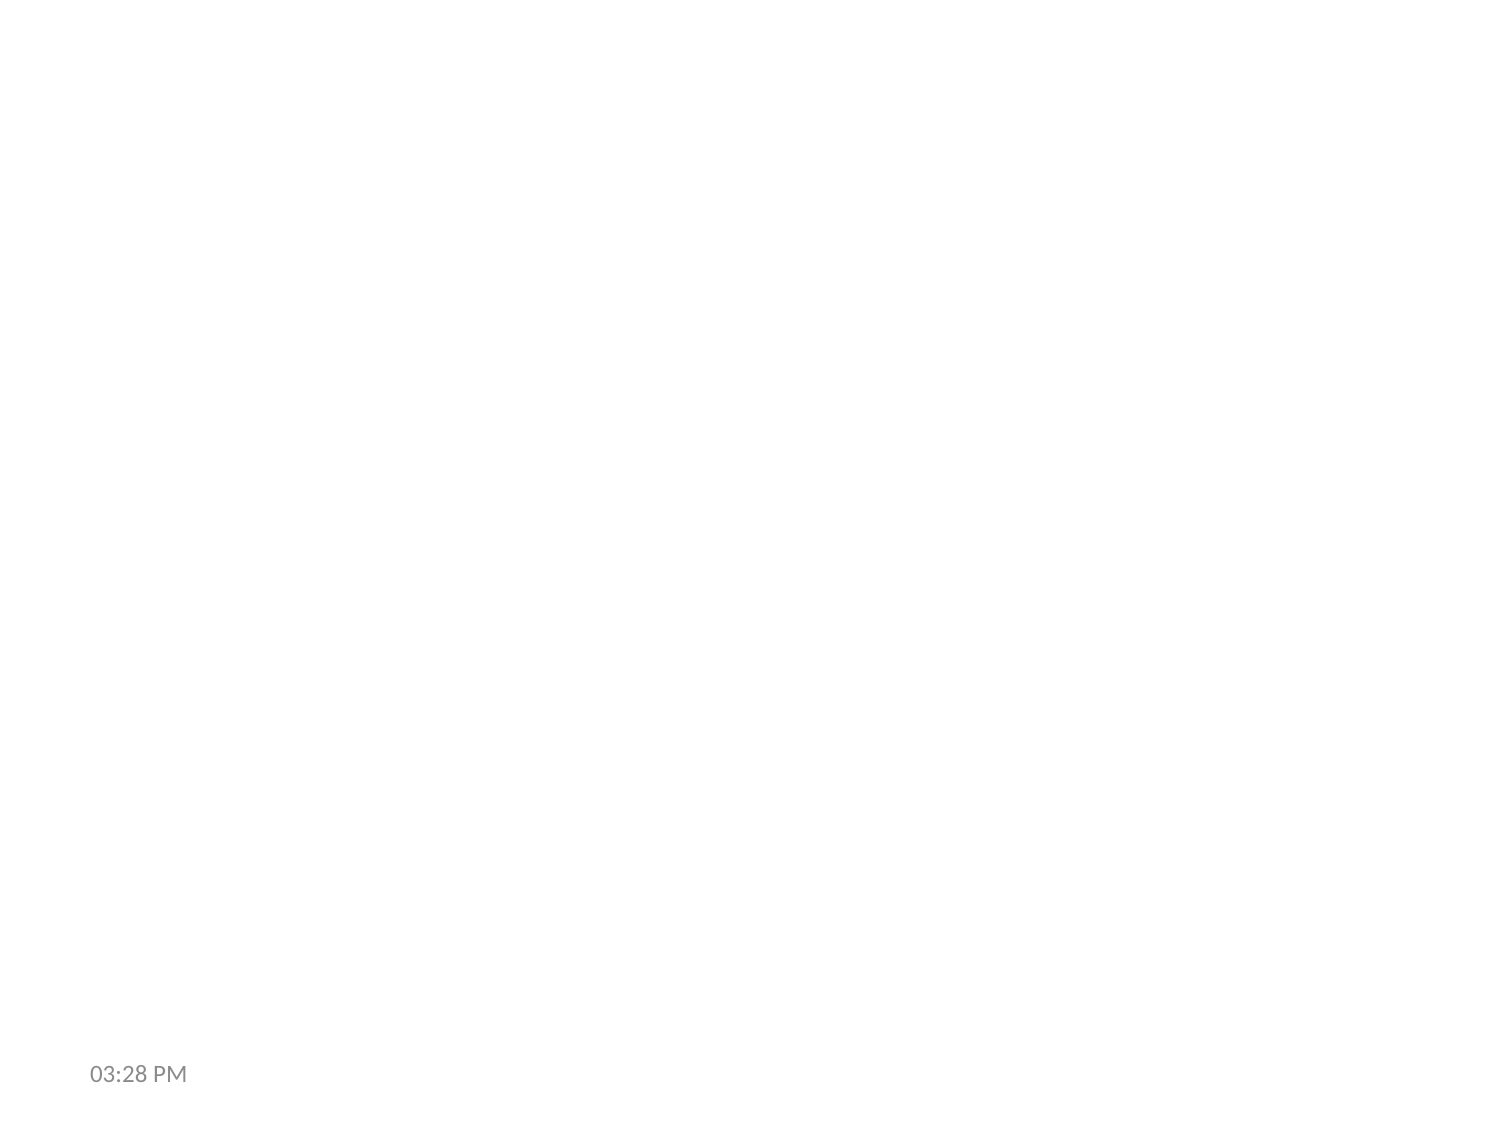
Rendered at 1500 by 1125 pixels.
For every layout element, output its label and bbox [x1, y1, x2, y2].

slide_number [75, 1042, 425, 1103]
